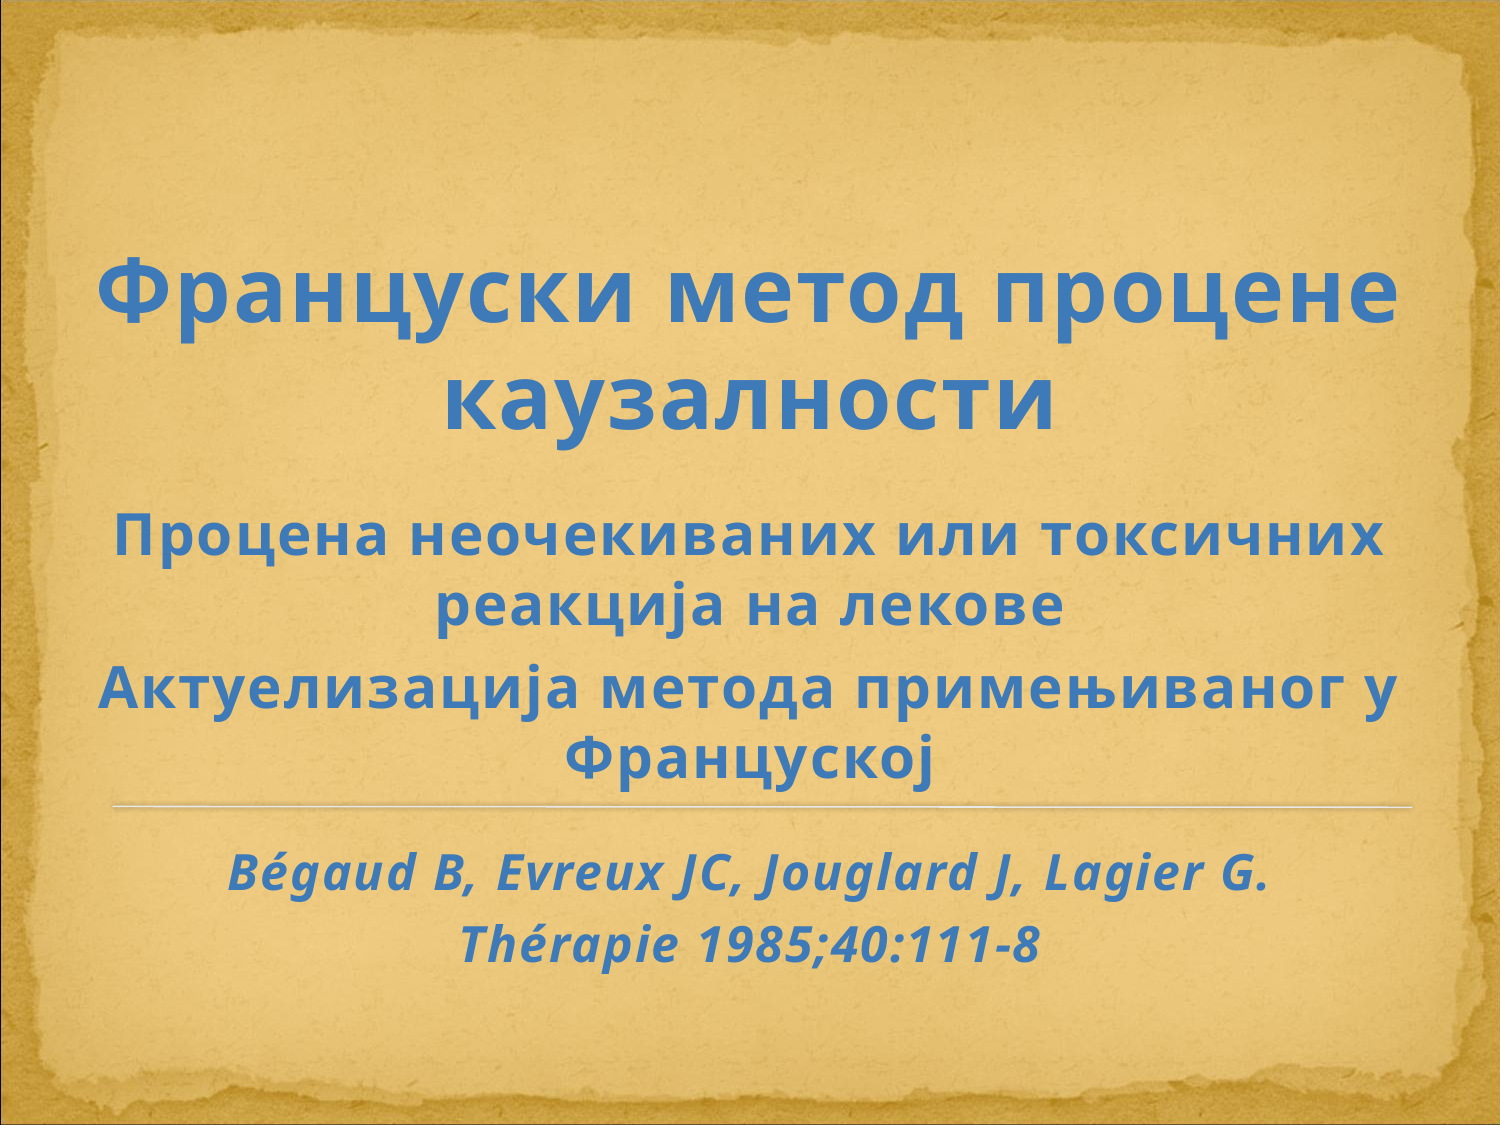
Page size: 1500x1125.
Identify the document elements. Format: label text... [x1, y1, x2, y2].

picture [0, 0, 1500, 1125]
list Француски метод процене каузалности Процена неочекиваних или токсичних реакција на лекове Актуелизација метода примењиваног у Француској Bégaud B, Evreux JC, Jouglard J, Lagier G. Thérapie 1985;40:111-8 [49, 224, 1451, 876]
